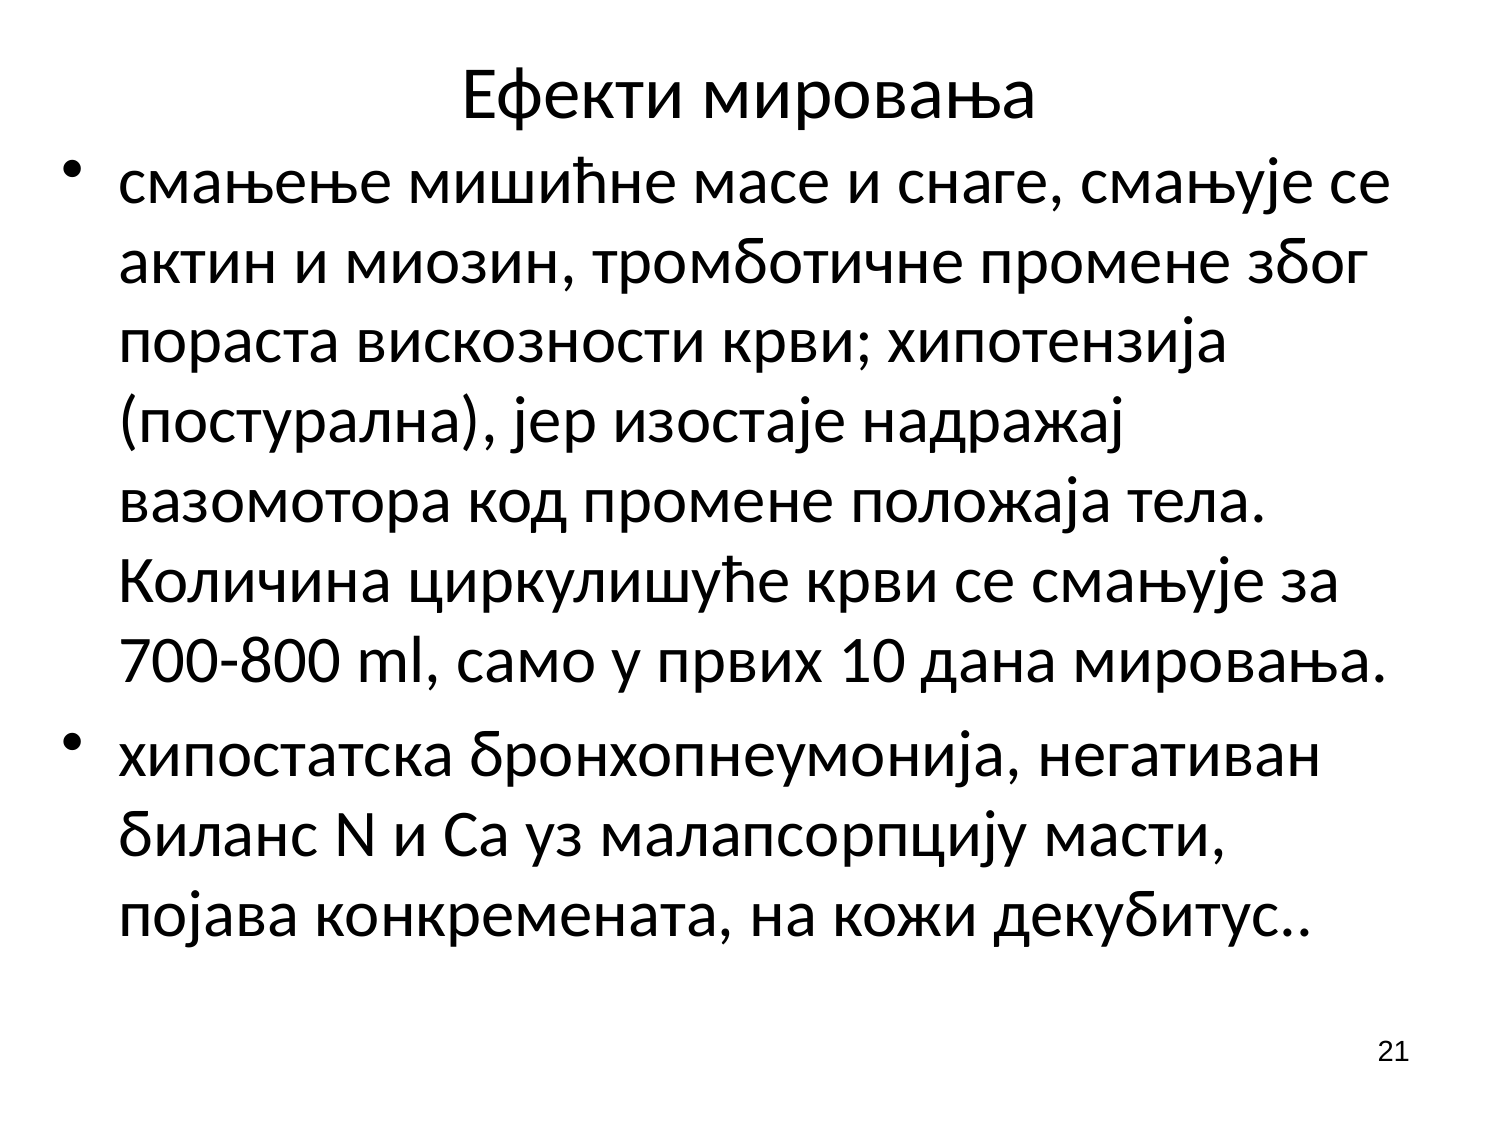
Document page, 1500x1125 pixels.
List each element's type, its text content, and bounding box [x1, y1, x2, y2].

slide_number 21 [1074, 1024, 1425, 1103]
title Ефекти мировања [41, 45, 1459, 141]
list смањење мишићне масе и снаге, смањује се актин и миозин, тромботичне промене због пораста вискозности крви; хипотензија (постурална), јер изостаје надражај вазомотора код промене положаја тела. Количина циркулишуће крви се смањује за 700-800 ml, само у првих 10 дана мировања. хипостатска бронхопнеумонија, негативан биланс N и Cа уз малапсорпцију масти, појава конкремената, на кожи декубитус.. [46, 128, 1425, 1005]
